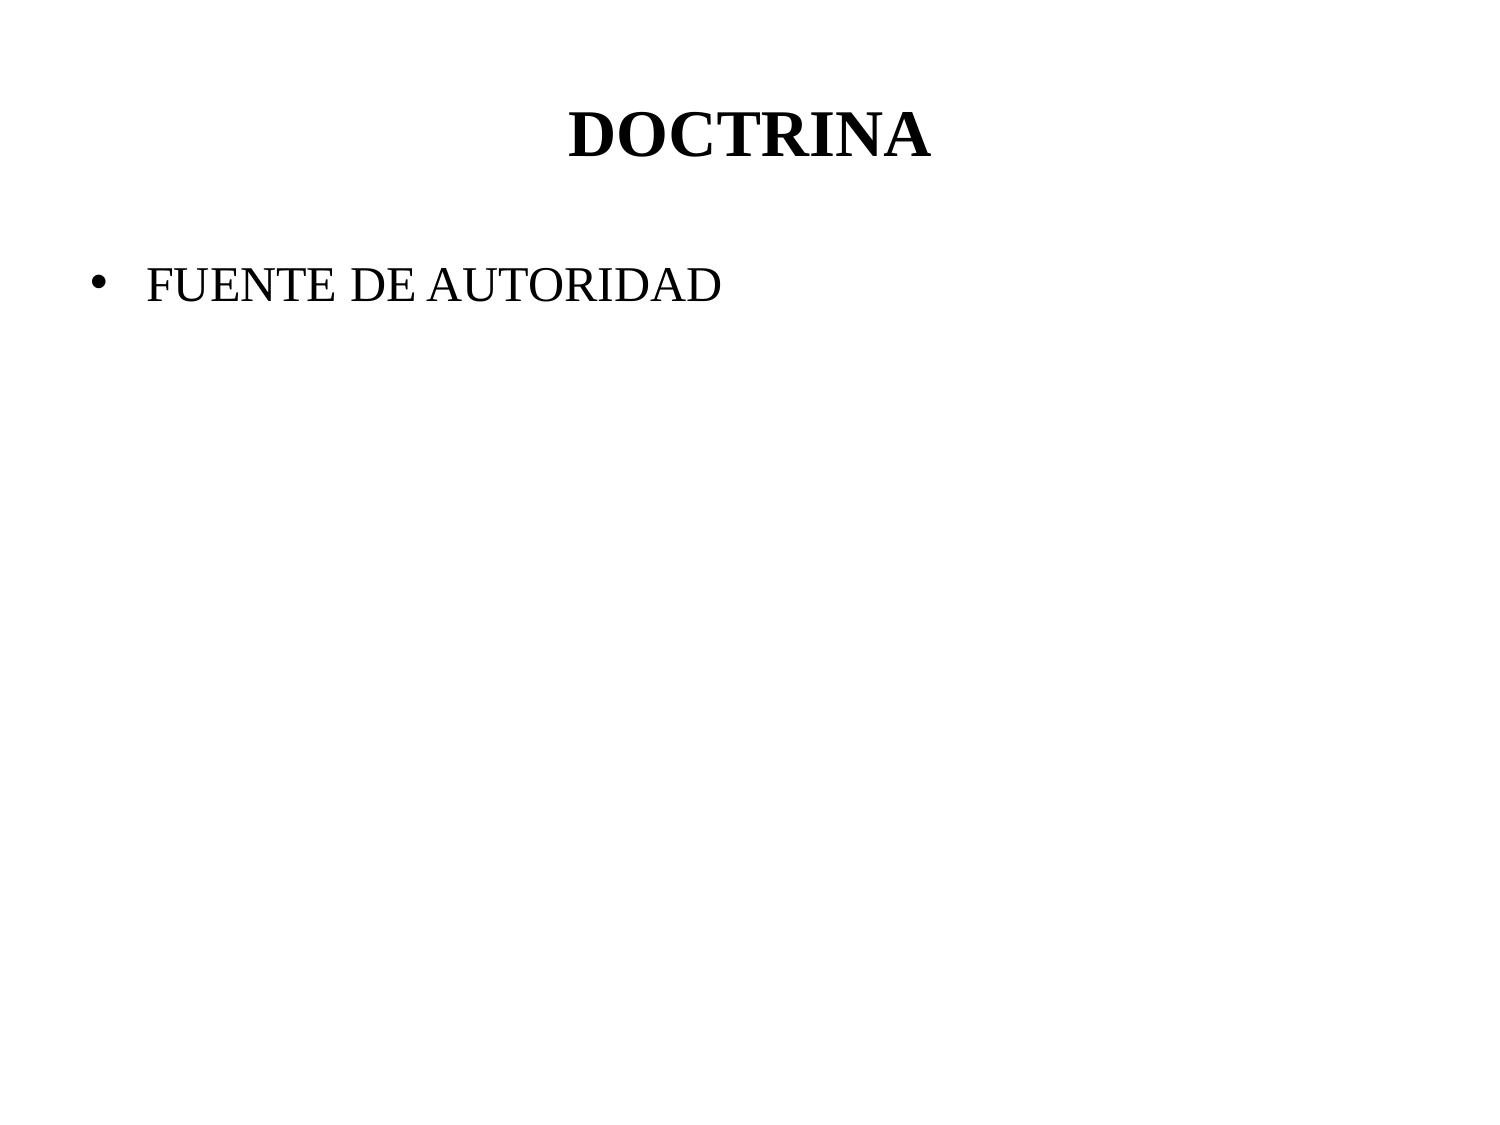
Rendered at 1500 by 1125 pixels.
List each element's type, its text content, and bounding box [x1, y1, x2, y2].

list FUENTE DE AUTORIDAD [75, 243, 1425, 1000]
title DOCTRINA [75, 62, 1425, 197]
